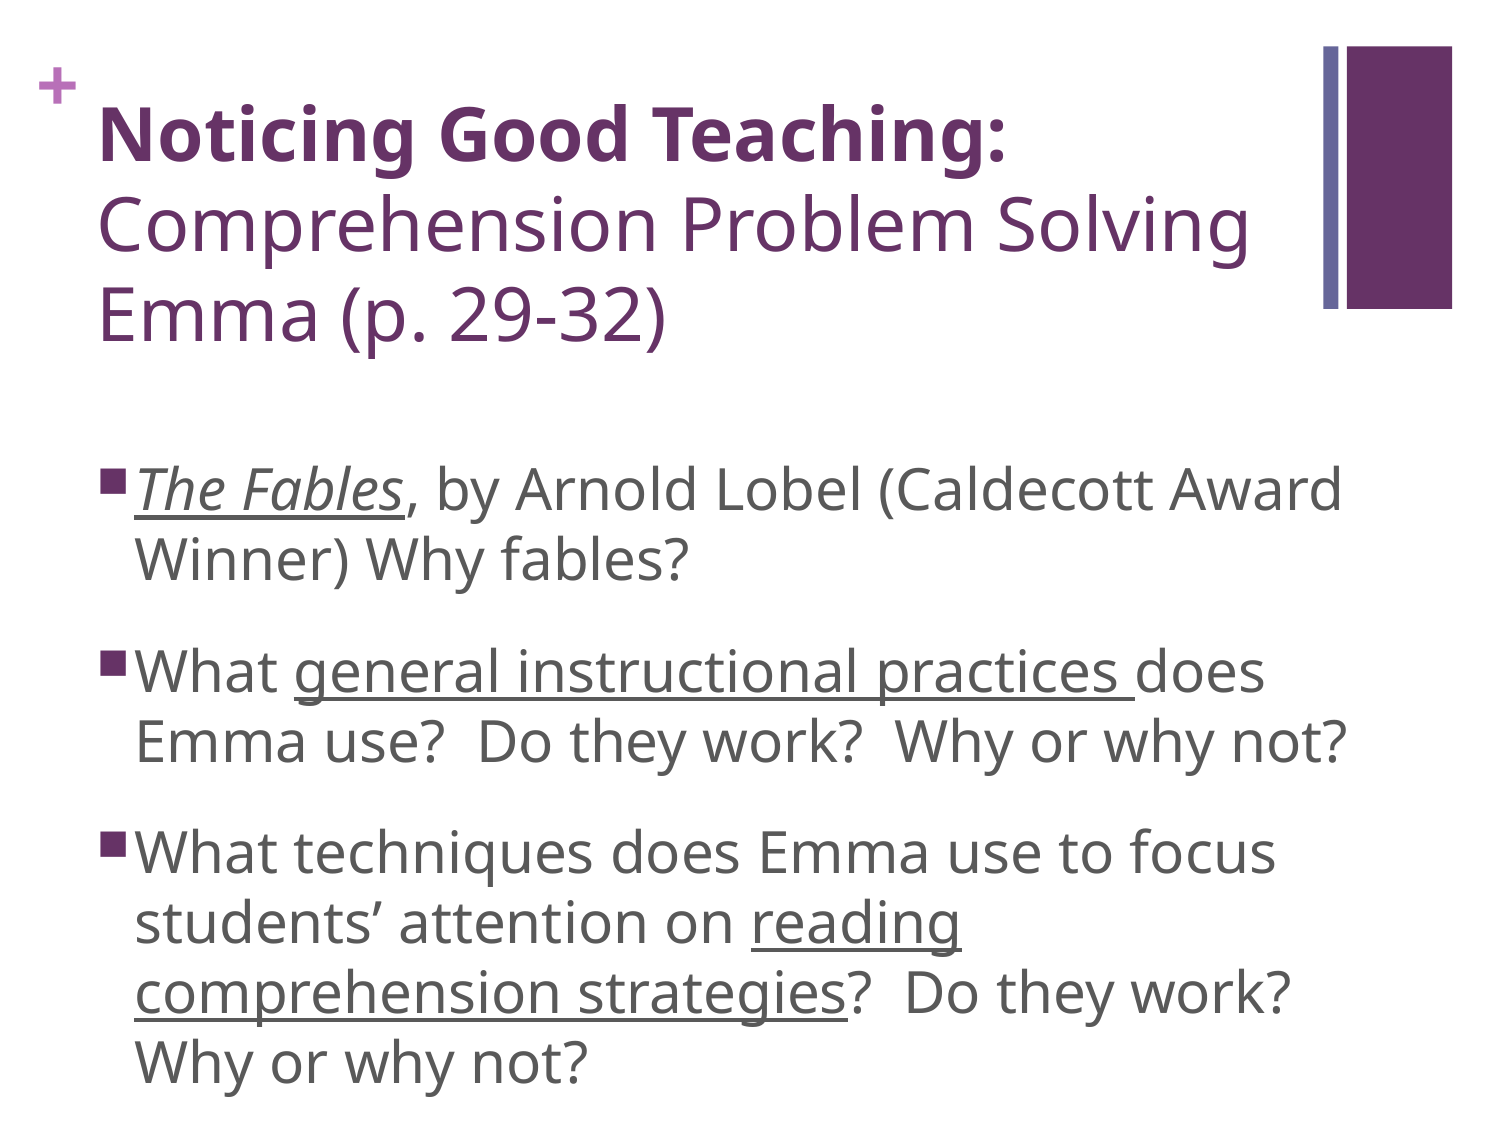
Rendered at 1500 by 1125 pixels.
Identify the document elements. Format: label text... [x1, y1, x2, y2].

title Noticing Good Teaching: Comprehension Problem Solving Emma (p. 29-32) [81, 79, 1322, 263]
list The Fables, by Arnold Lobel (Caldecott Award Winner) Why fables? What general instructional practices does Emma use? Do they work? Why or why not? What techniques does Emma use to focus students’ attention on reading comprehension strategies? Do they work? Why or why not? [81, 445, 1402, 1125]
